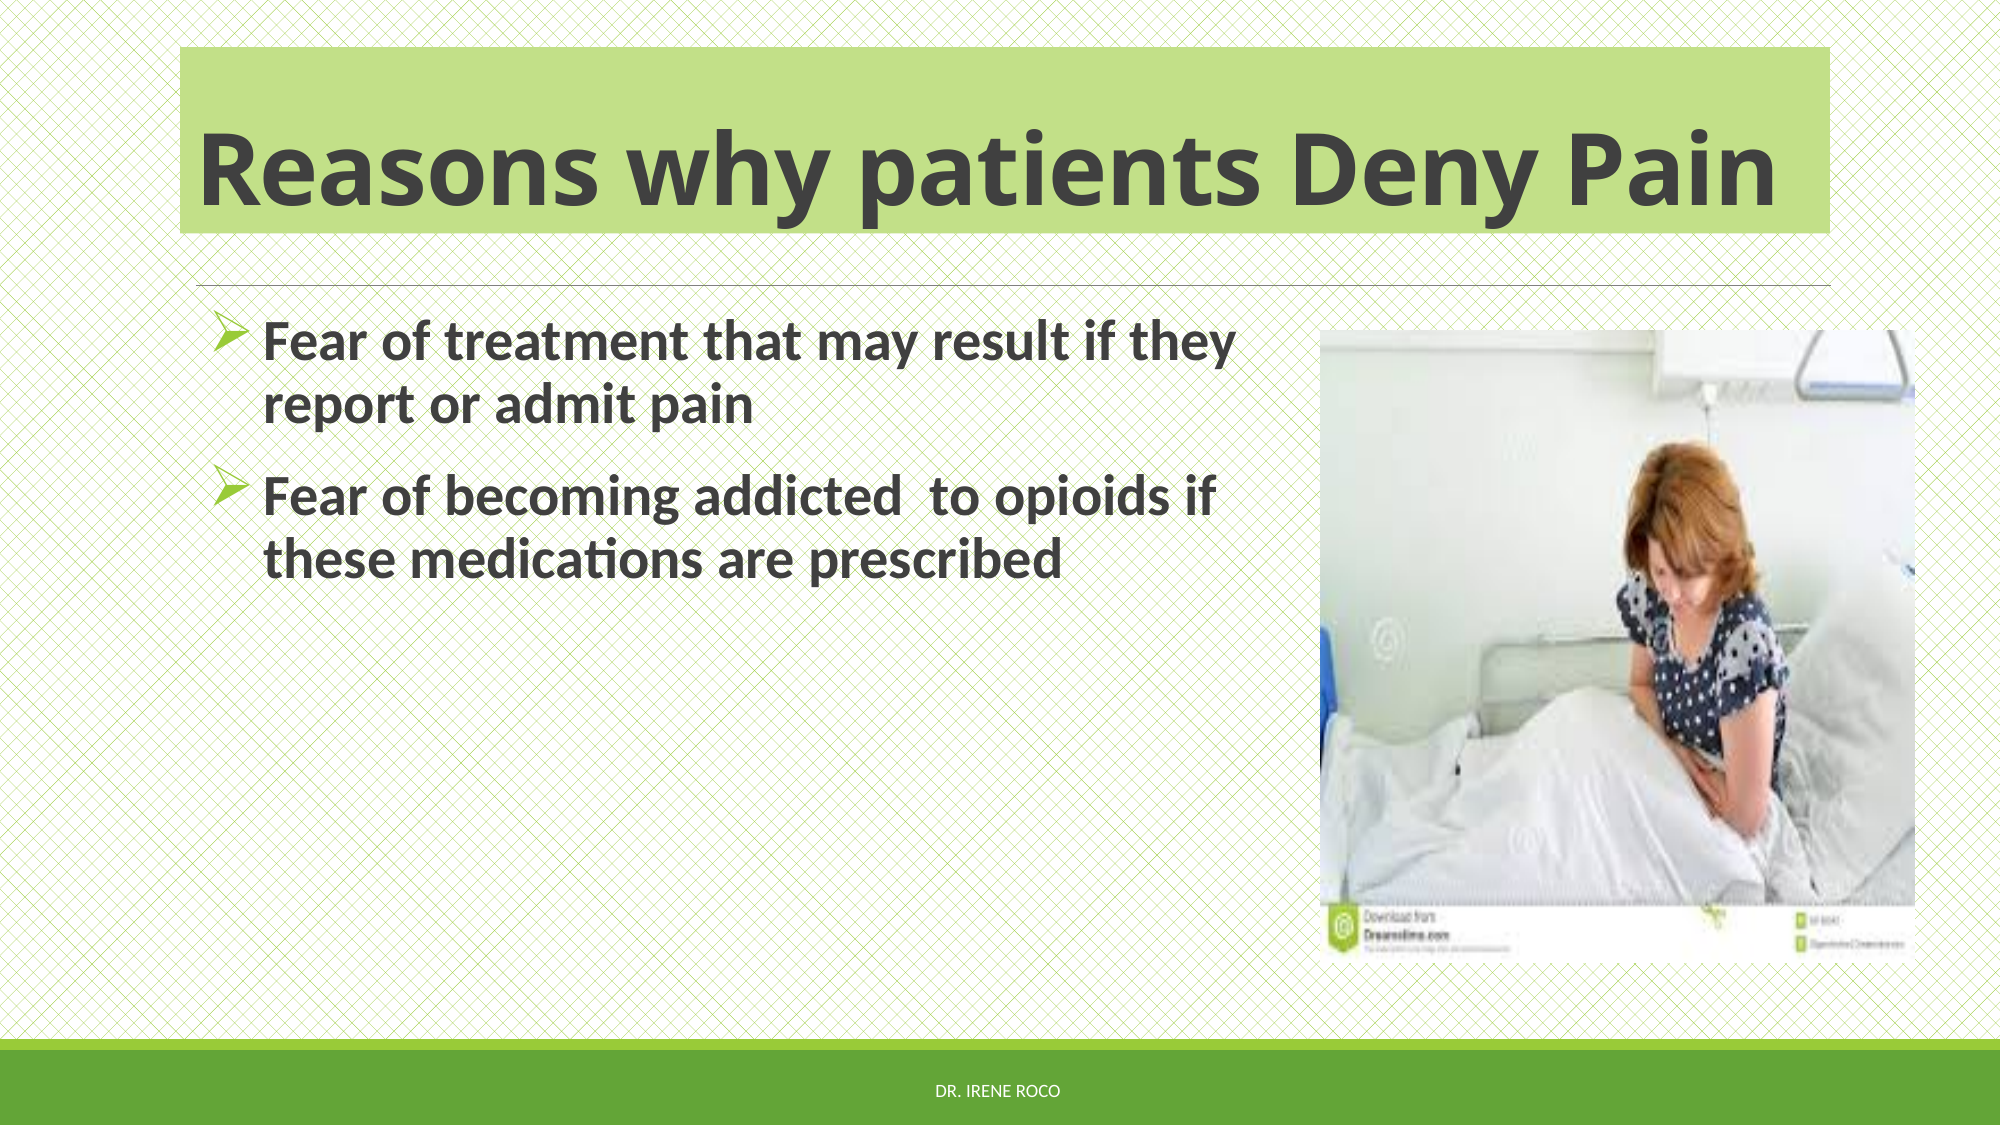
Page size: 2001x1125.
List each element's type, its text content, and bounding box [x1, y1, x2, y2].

picture [1319, 329, 1916, 964]
list Fear of treatment that may result if they report or admit pain Fear of becoming addicted to opioids if these medications are prescribed [180, 302, 1320, 963]
title Reasons why patients Deny Pain [180, 47, 1830, 234]
footer Dr. Irene Roco [604, 1059, 1396, 1120]
